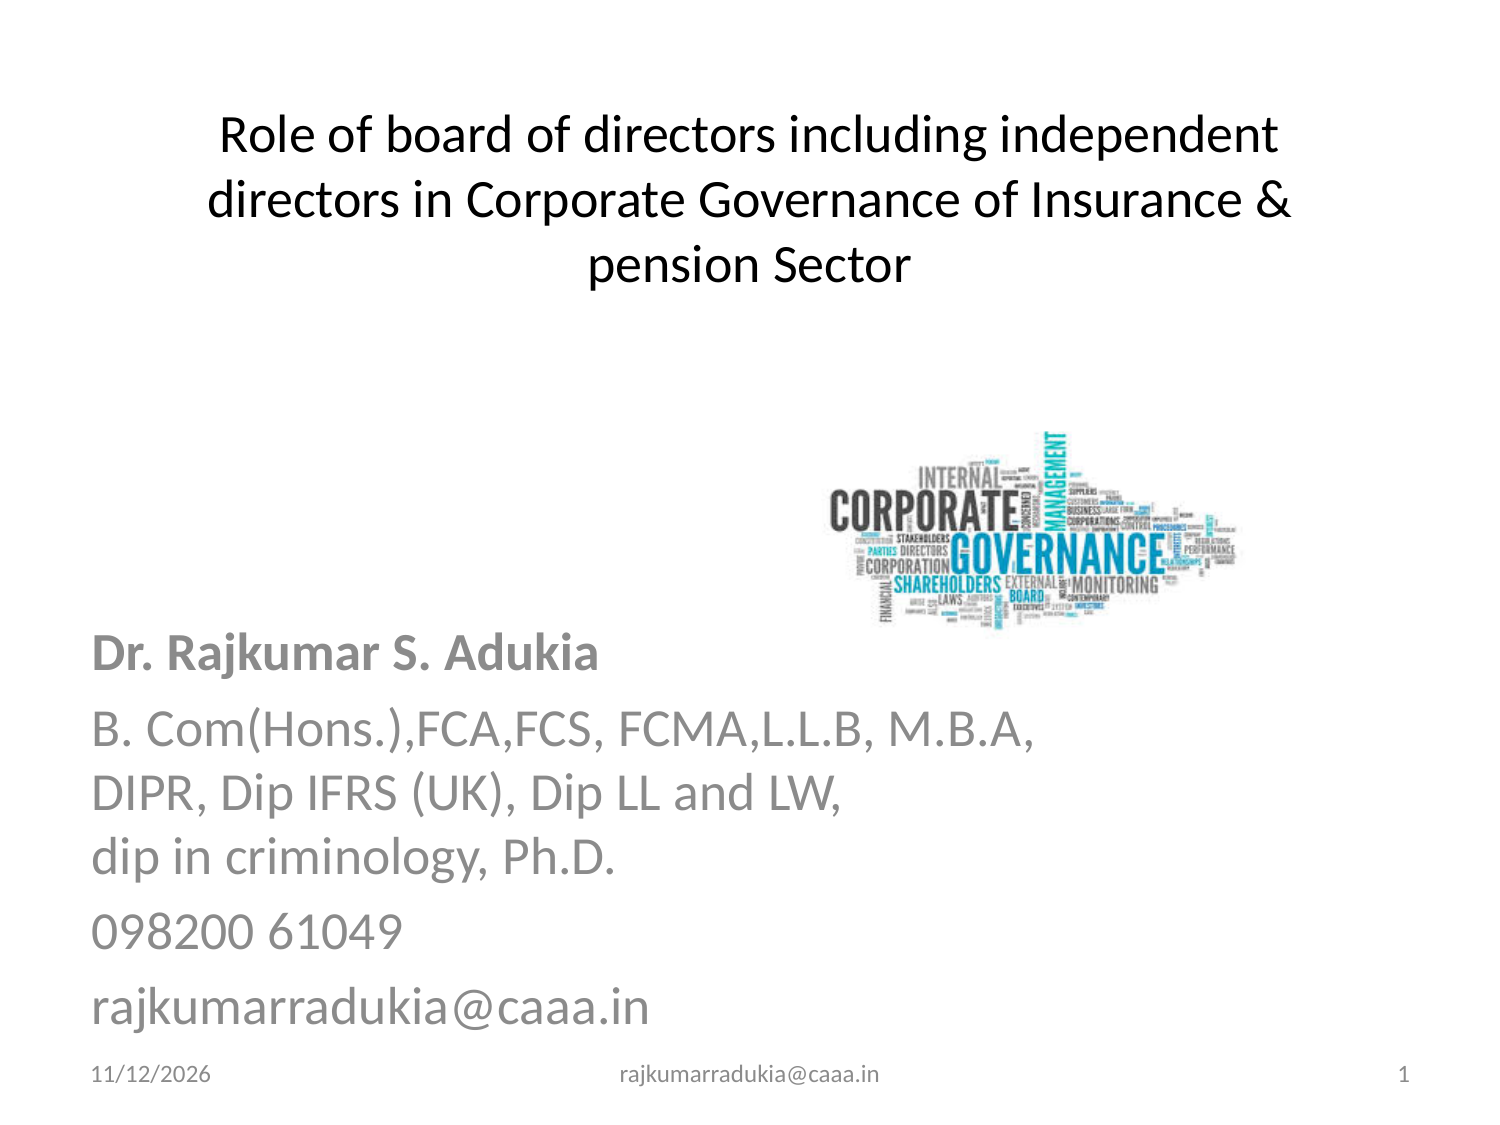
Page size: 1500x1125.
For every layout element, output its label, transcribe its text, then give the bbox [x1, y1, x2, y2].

subtitle Dr. Rajkumar S. Adukia B. Com(Hons.),FCA,FCS, FCMA,L.L.B, M.B.A, DIPR, Dip IFRS (UK), Dip LL and LW, dip in criminology, Ph.D. 098200 61049 rajkumarradukia@caaa.in [76, 609, 1412, 1047]
title Role of board of directors including independent directors in Corporate Governance of Insurance & pension Sector [112, 90, 1388, 303]
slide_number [75, 1042, 425, 1103]
picture [821, 396, 1246, 665]
slide_number 1 [1074, 1042, 1425, 1103]
footer rajkumarradukia@caaa.in [512, 1042, 988, 1103]
